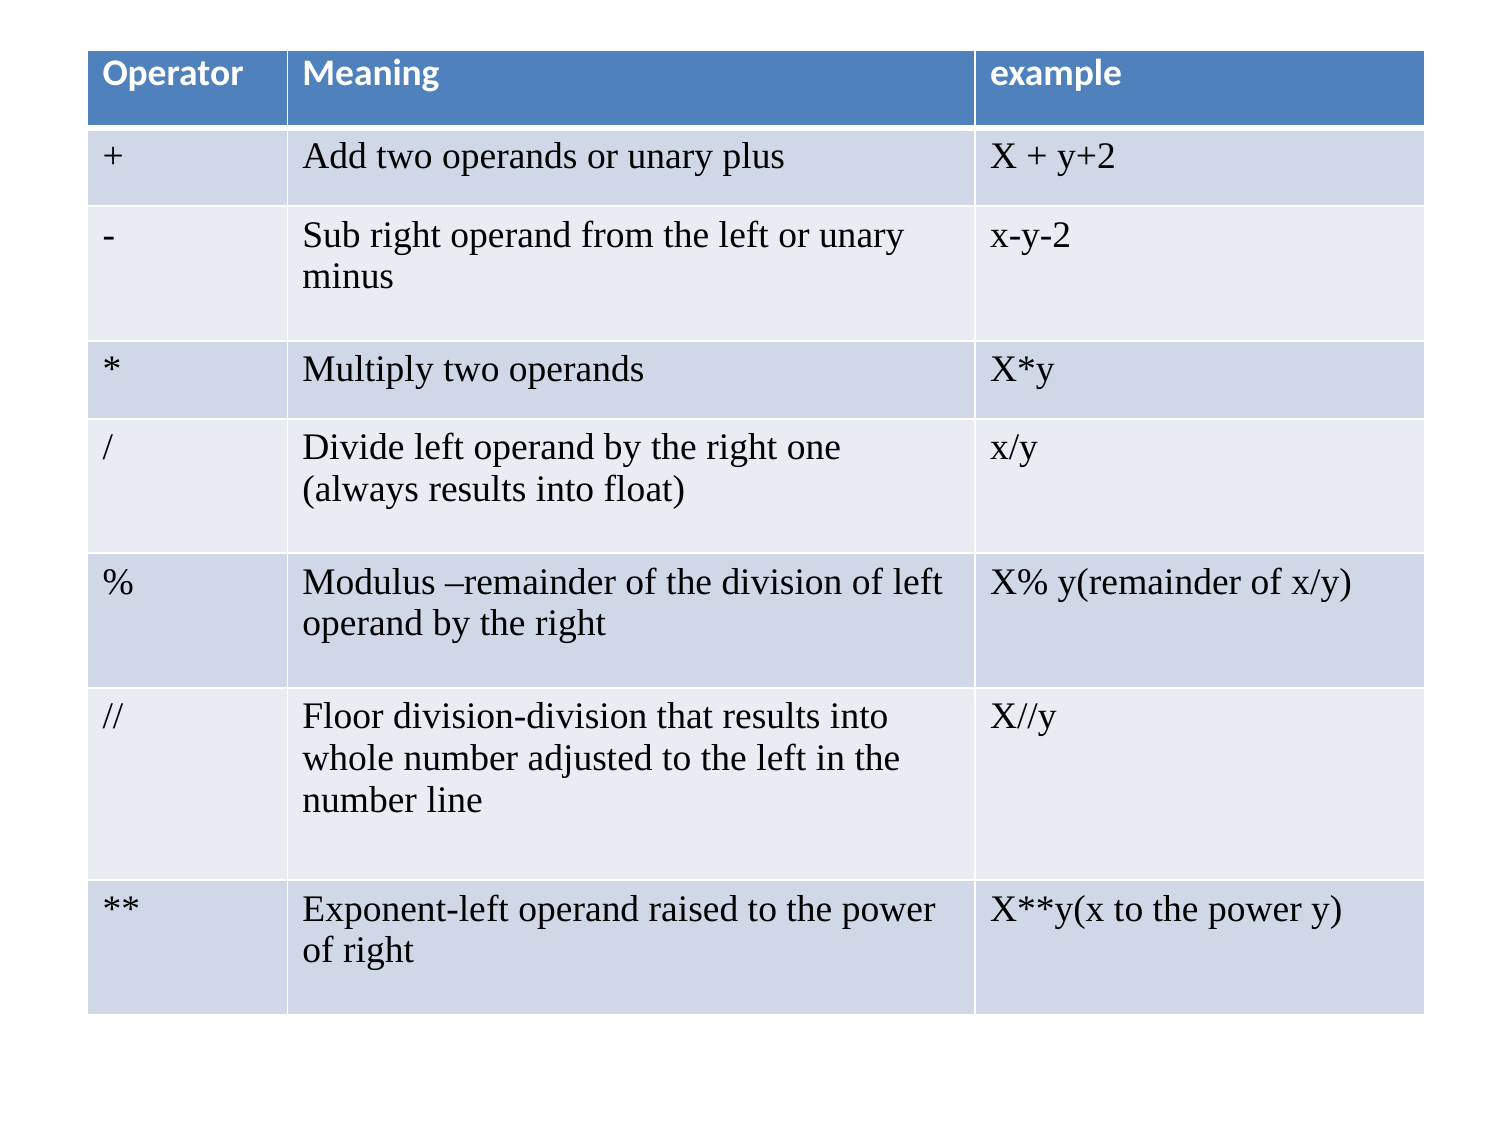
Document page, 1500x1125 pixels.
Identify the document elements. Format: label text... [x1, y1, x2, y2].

table_cell % [88, 554, 287, 687]
table_cell // [88, 689, 287, 879]
table_cell * [88, 342, 287, 418]
table_cell - [88, 207, 287, 340]
table_header Meaning [288, 51, 974, 125]
table_cell X//y [976, 689, 1424, 879]
table_cell x-y-2 [976, 207, 1424, 340]
table_header example [976, 51, 1424, 125]
table_cell X**y(x to the power y) [976, 881, 1424, 1014]
table_cell Sub right operand from the left or unary minus [288, 207, 974, 340]
table_header Operator [88, 51, 287, 125]
table_cell X*y [976, 342, 1424, 418]
table_cell ** [88, 881, 287, 1014]
table_cell Modulus –remainder of the division of left operand by the right [288, 554, 974, 687]
table_cell Floor division-division that results into whole number adjusted to the left in the number line [288, 689, 974, 879]
table_cell x/y [976, 420, 1424, 552]
table_cell + [88, 131, 287, 205]
table_cell Exponent-left operand raised to the power of right [288, 881, 974, 1014]
table_cell Divide left operand by the right one (always results into float) [288, 420, 974, 552]
table_cell X + y+2 [976, 131, 1424, 205]
table_cell Add two operands or unary plus [288, 131, 974, 205]
table_cell Multiply two operands [288, 342, 974, 418]
table_cell / [88, 420, 287, 552]
table_cell X% y(remainder of x/y) [976, 554, 1424, 687]
